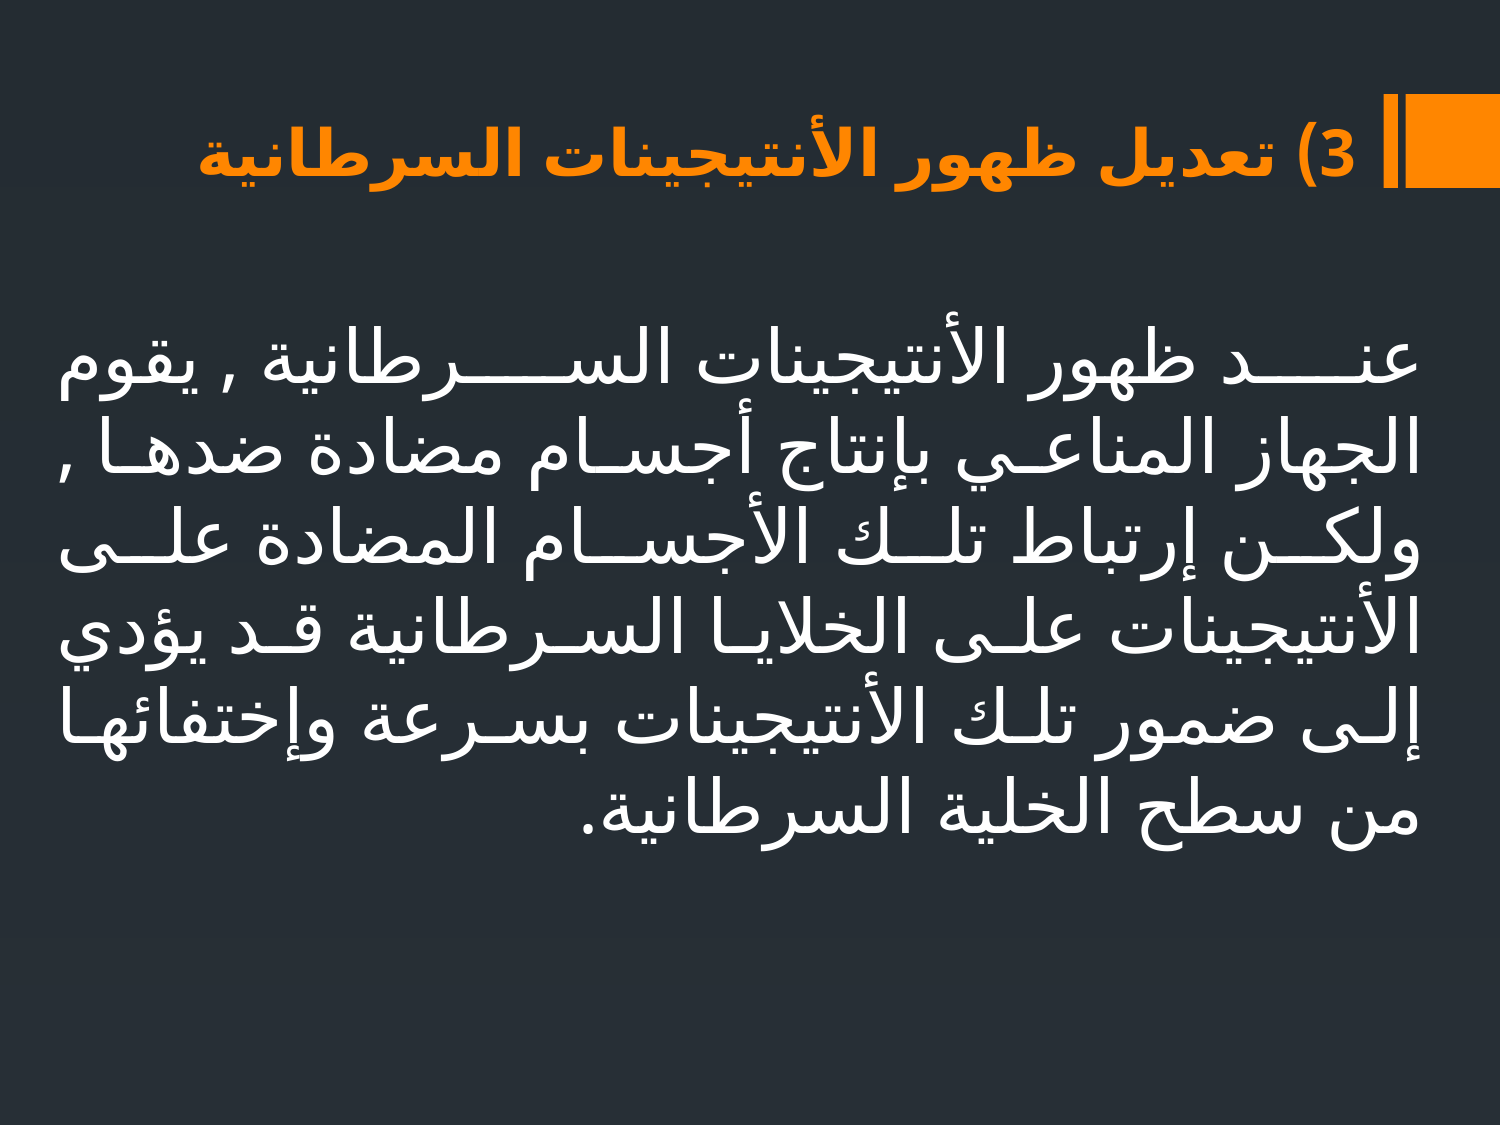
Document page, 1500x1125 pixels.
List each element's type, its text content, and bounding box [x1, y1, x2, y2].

list عند ظهور الأنتيجينات السرطانية , يقوم الجهاز المناعي بإنتاج أجسام مضادة ضدها , ولكن إرتباط تلك الأجسام المضادة على الأنتيجينات على الخلايا السرطانية قد يؤدي إلى ضمور تلك الأنتيجينات بسرعة وإختفائها من سطح الخلية السرطانية. [41, 196, 1447, 777]
title 3) تعديل ظهور الأنتيجينات السرطانية [171, 54, 1372, 196]
